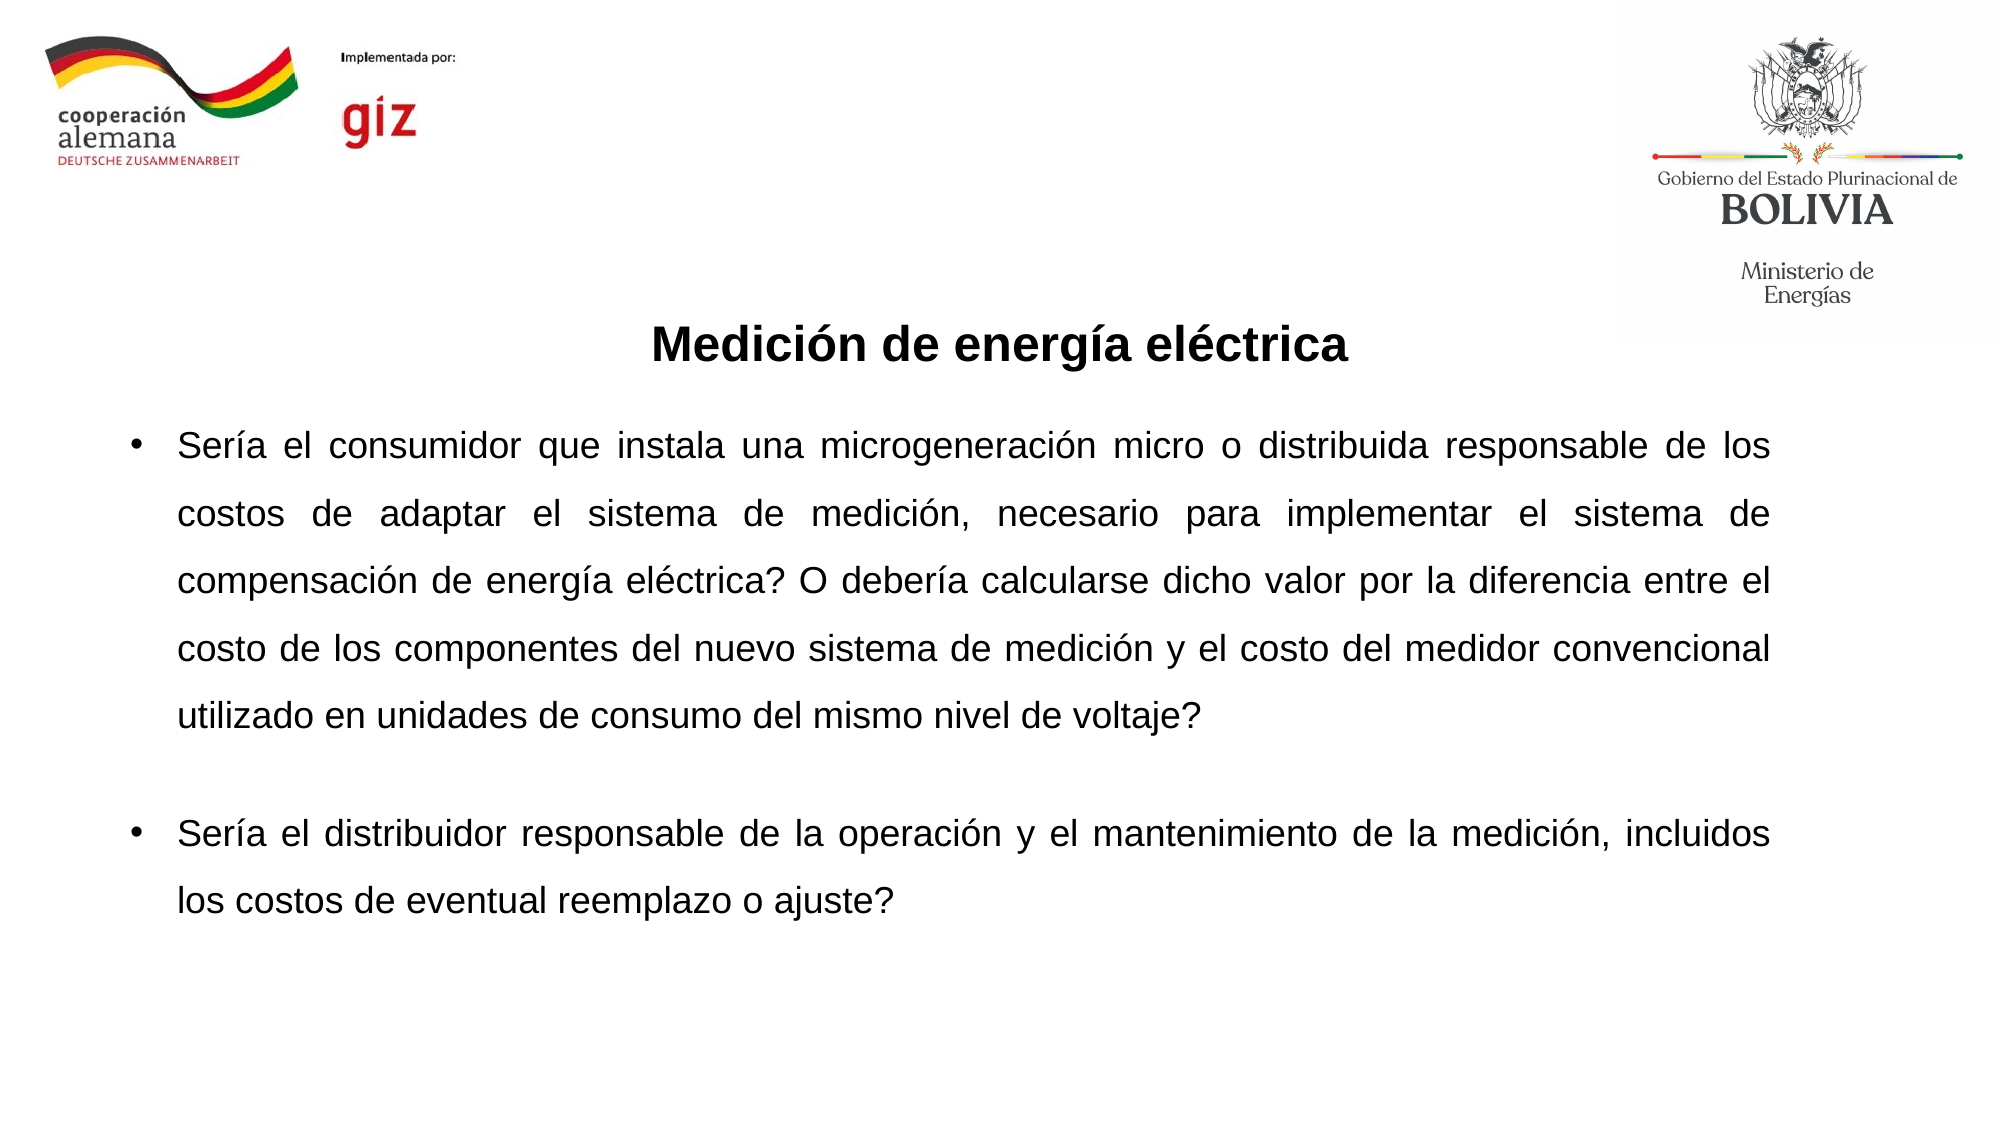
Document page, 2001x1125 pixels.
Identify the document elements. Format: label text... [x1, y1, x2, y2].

picture [16, 0, 483, 199]
picture [1615, 0, 2000, 341]
text_box Sería el consumidor que instala una microgeneración micro o distribuida responsable de los costos de adaptar el sistema de medición, necesario para implementar el sistema de compensación de energía eléctrica? O debería calcularse dicho valor por la diferencia entre el costo de los componentes del nuevo sistema de medición y el costo del medidor convencional utilizado en unidades de consumo del mismo nivel de voltaje? Sería el distribuidor responsable de la operación y el mantenimiento de la medición, incluidos los costos de eventual reemplazo o ajuste? [115, 391, 1786, 929]
text_box Medición de energía eléctrica [0, 273, 2000, 379]
